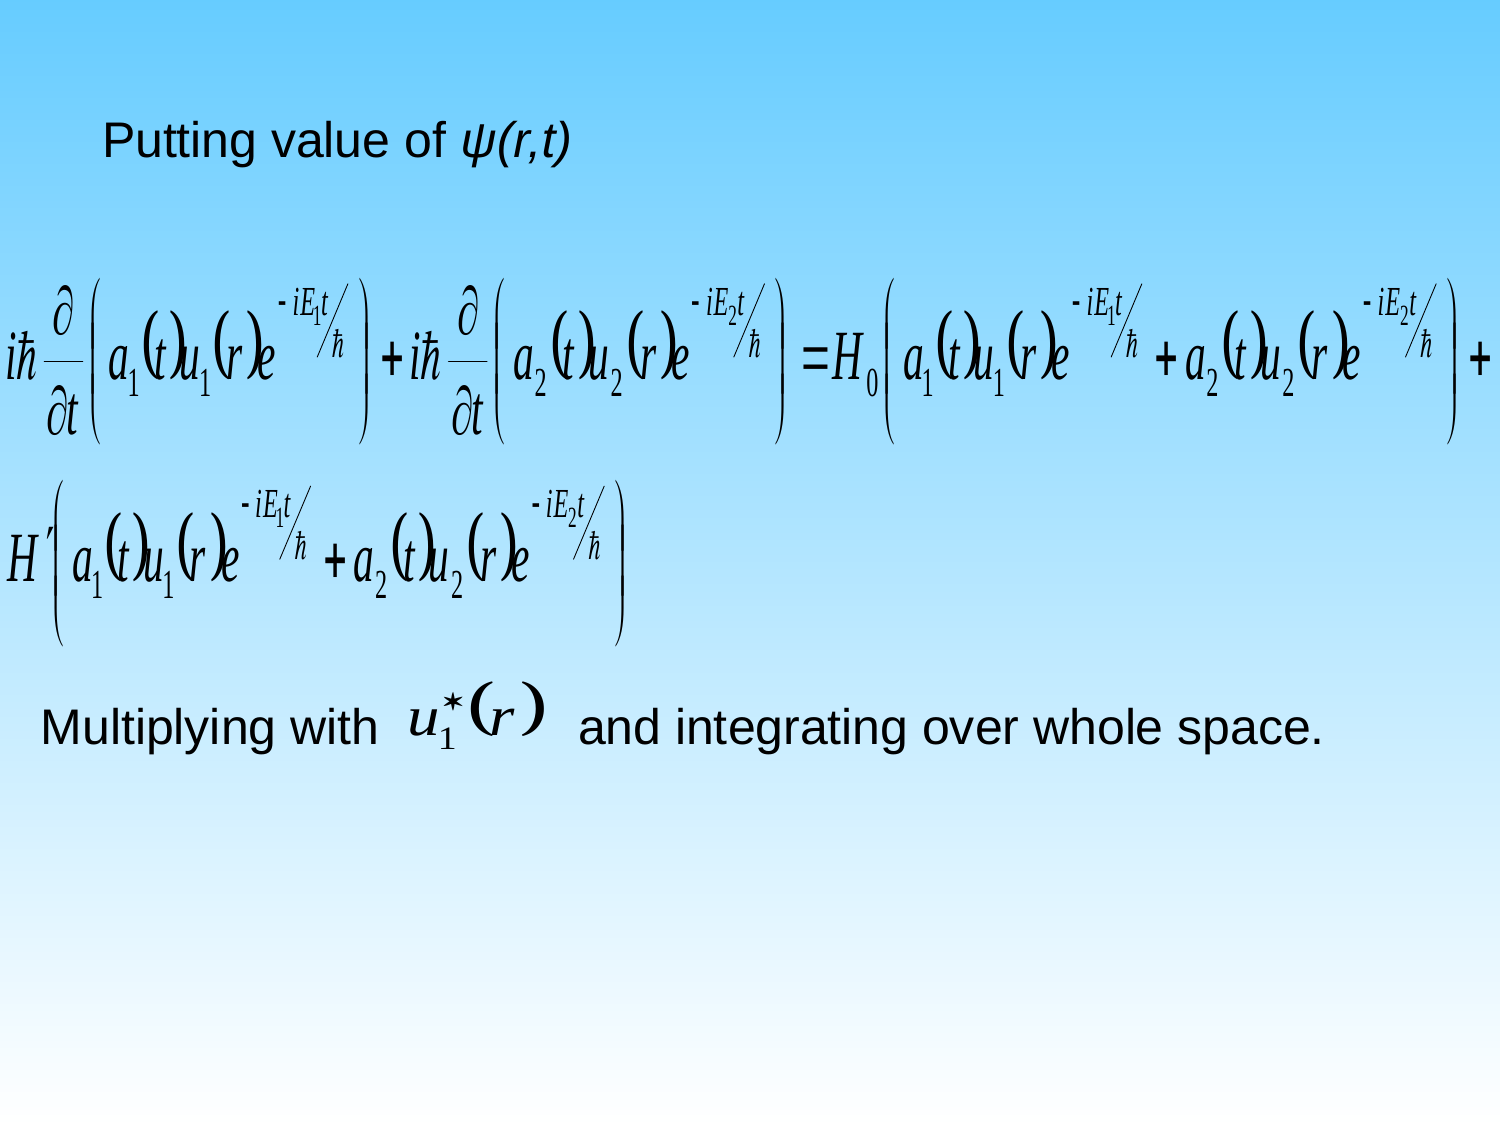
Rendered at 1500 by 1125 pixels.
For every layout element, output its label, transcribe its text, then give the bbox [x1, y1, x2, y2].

text_box and integrating over whole space. [563, 687, 1355, 763]
text_box Putting value of ψ(r,t) [0, 99, 602, 175]
text_box Multiplying with [25, 687, 394, 763]
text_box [0, 262, 1500, 663]
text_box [399, 674, 547, 760]
